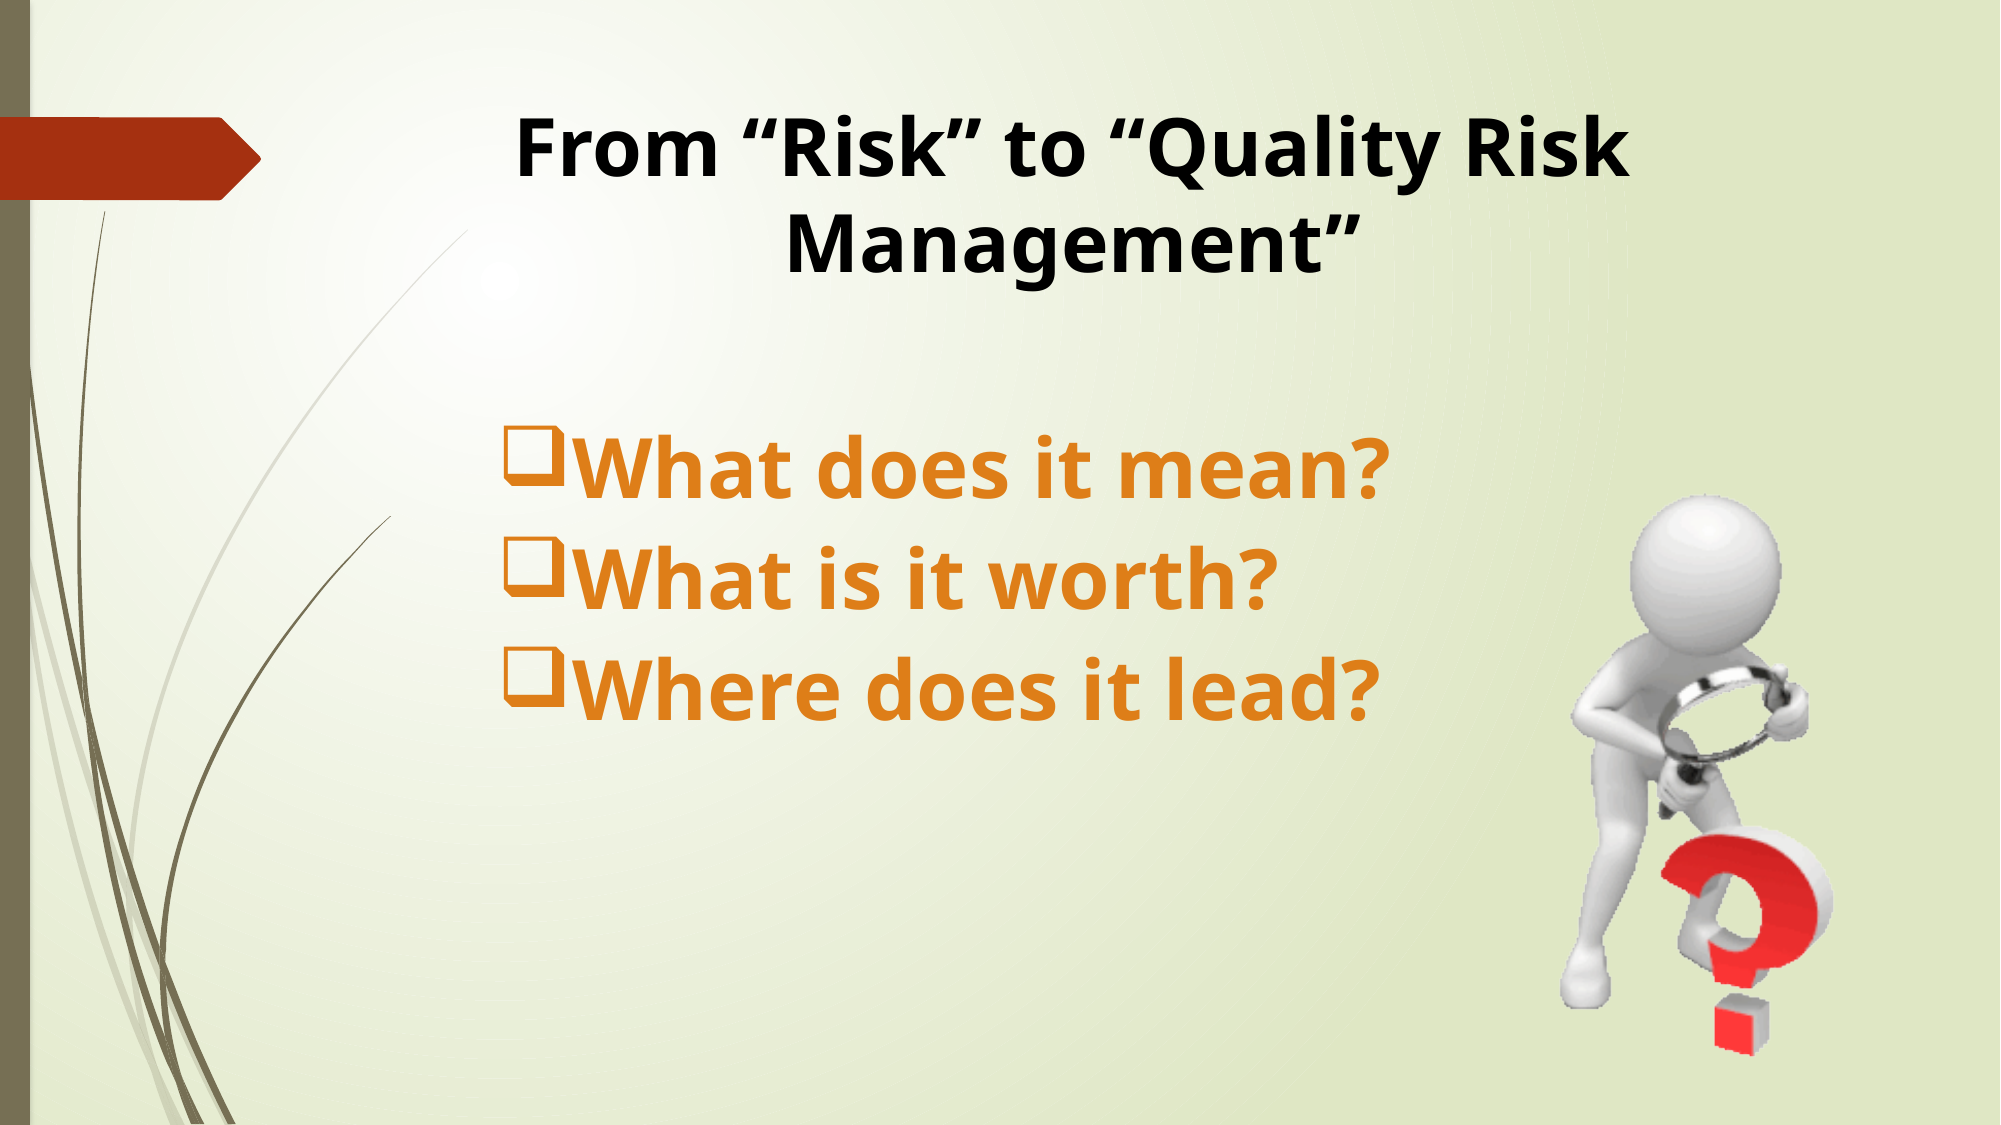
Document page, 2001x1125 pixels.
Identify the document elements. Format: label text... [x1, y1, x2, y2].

title From “Risk” to “Quality Risk Management” [341, 87, 1804, 298]
text_box What does it mean? What is it worth? Where does it lead? [482, 419, 1518, 853]
picture [1516, 440, 1929, 1125]
